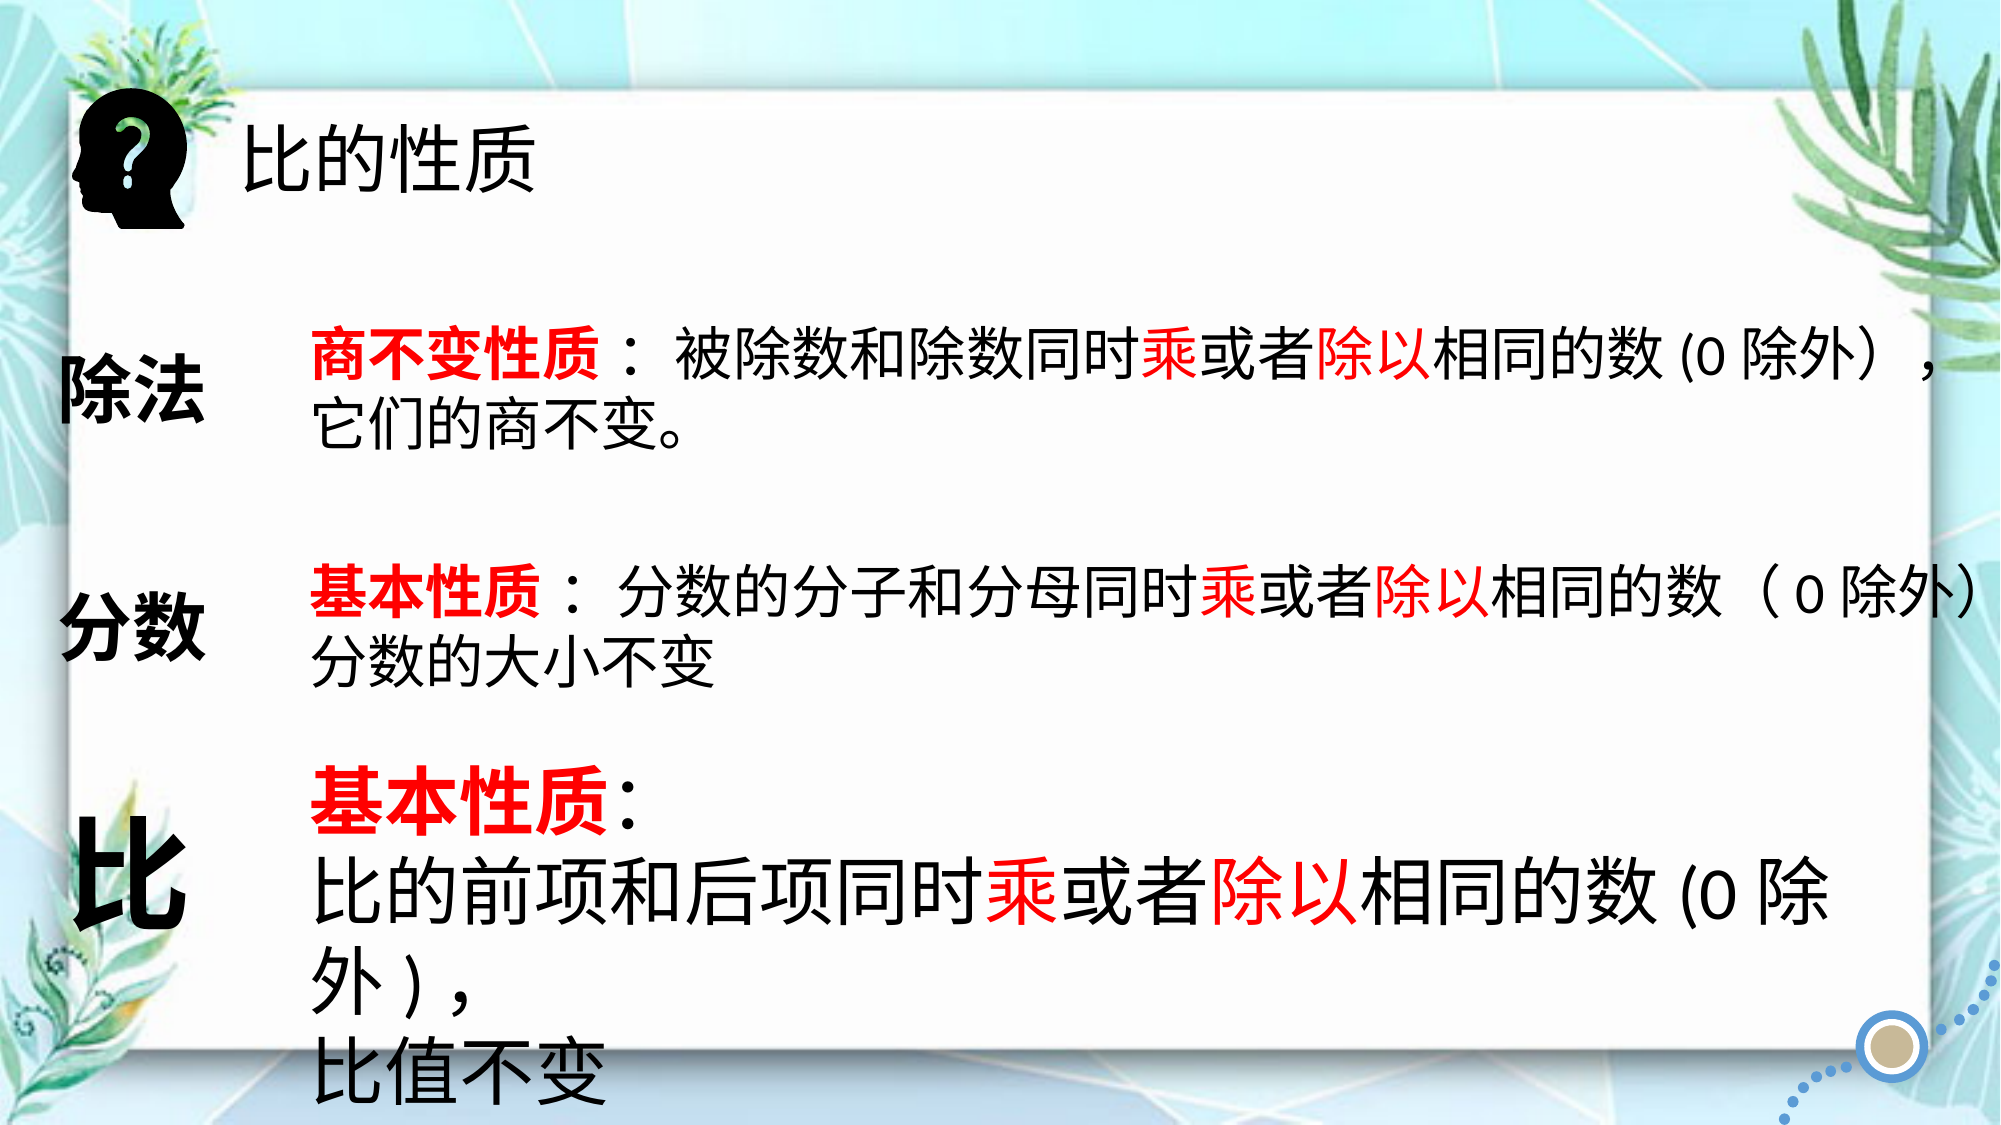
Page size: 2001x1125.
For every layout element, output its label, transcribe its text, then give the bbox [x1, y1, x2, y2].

text_box 比 [51, 789, 207, 954]
text_box 基本性质： 比的前项和后项同时乘或者除以相同的数(0除外)， 比值不变 [294, 747, 2000, 1123]
text_box 商不变性质 ：被除数和除数同时乘或者除以相同的数(0除外），它们的商不变。 [294, 309, 1960, 465]
text_box 基本性质 ：分数的分子和分母同时乘或者除以相同的数（0除外）分数的大小不变 [294, 547, 2000, 703]
text_box [72, 88, 187, 229]
text_box 比的性质 [223, 105, 596, 211]
picture [0, 0, 2001, 1125]
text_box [1778, 959, 2000, 1125]
text_box 除法 [43, 334, 223, 440]
text_box 分数 [42, 573, 223, 679]
